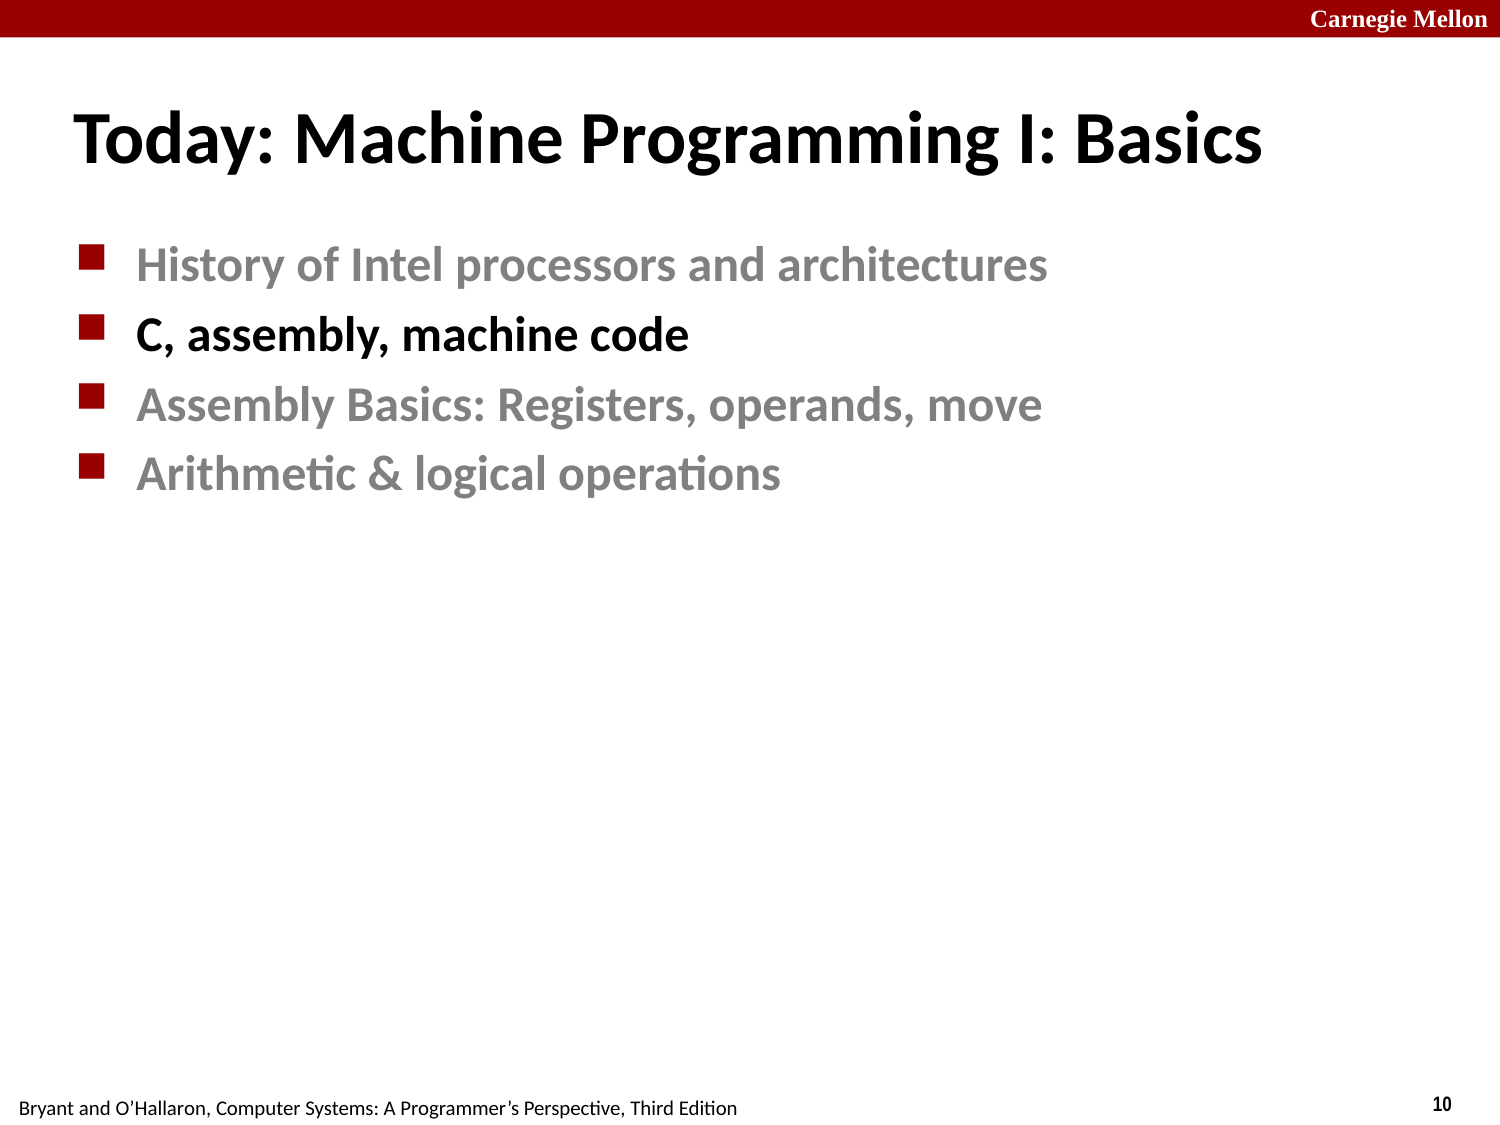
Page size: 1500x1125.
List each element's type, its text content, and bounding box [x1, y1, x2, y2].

title Today: Machine Programming I: Basics [58, 71, 1305, 197]
list History of Intel processors and architectures C, assembly, machine code Assembly Basics: Registers, operands, move Arithmetic & logical operations [64, 223, 1361, 1040]
